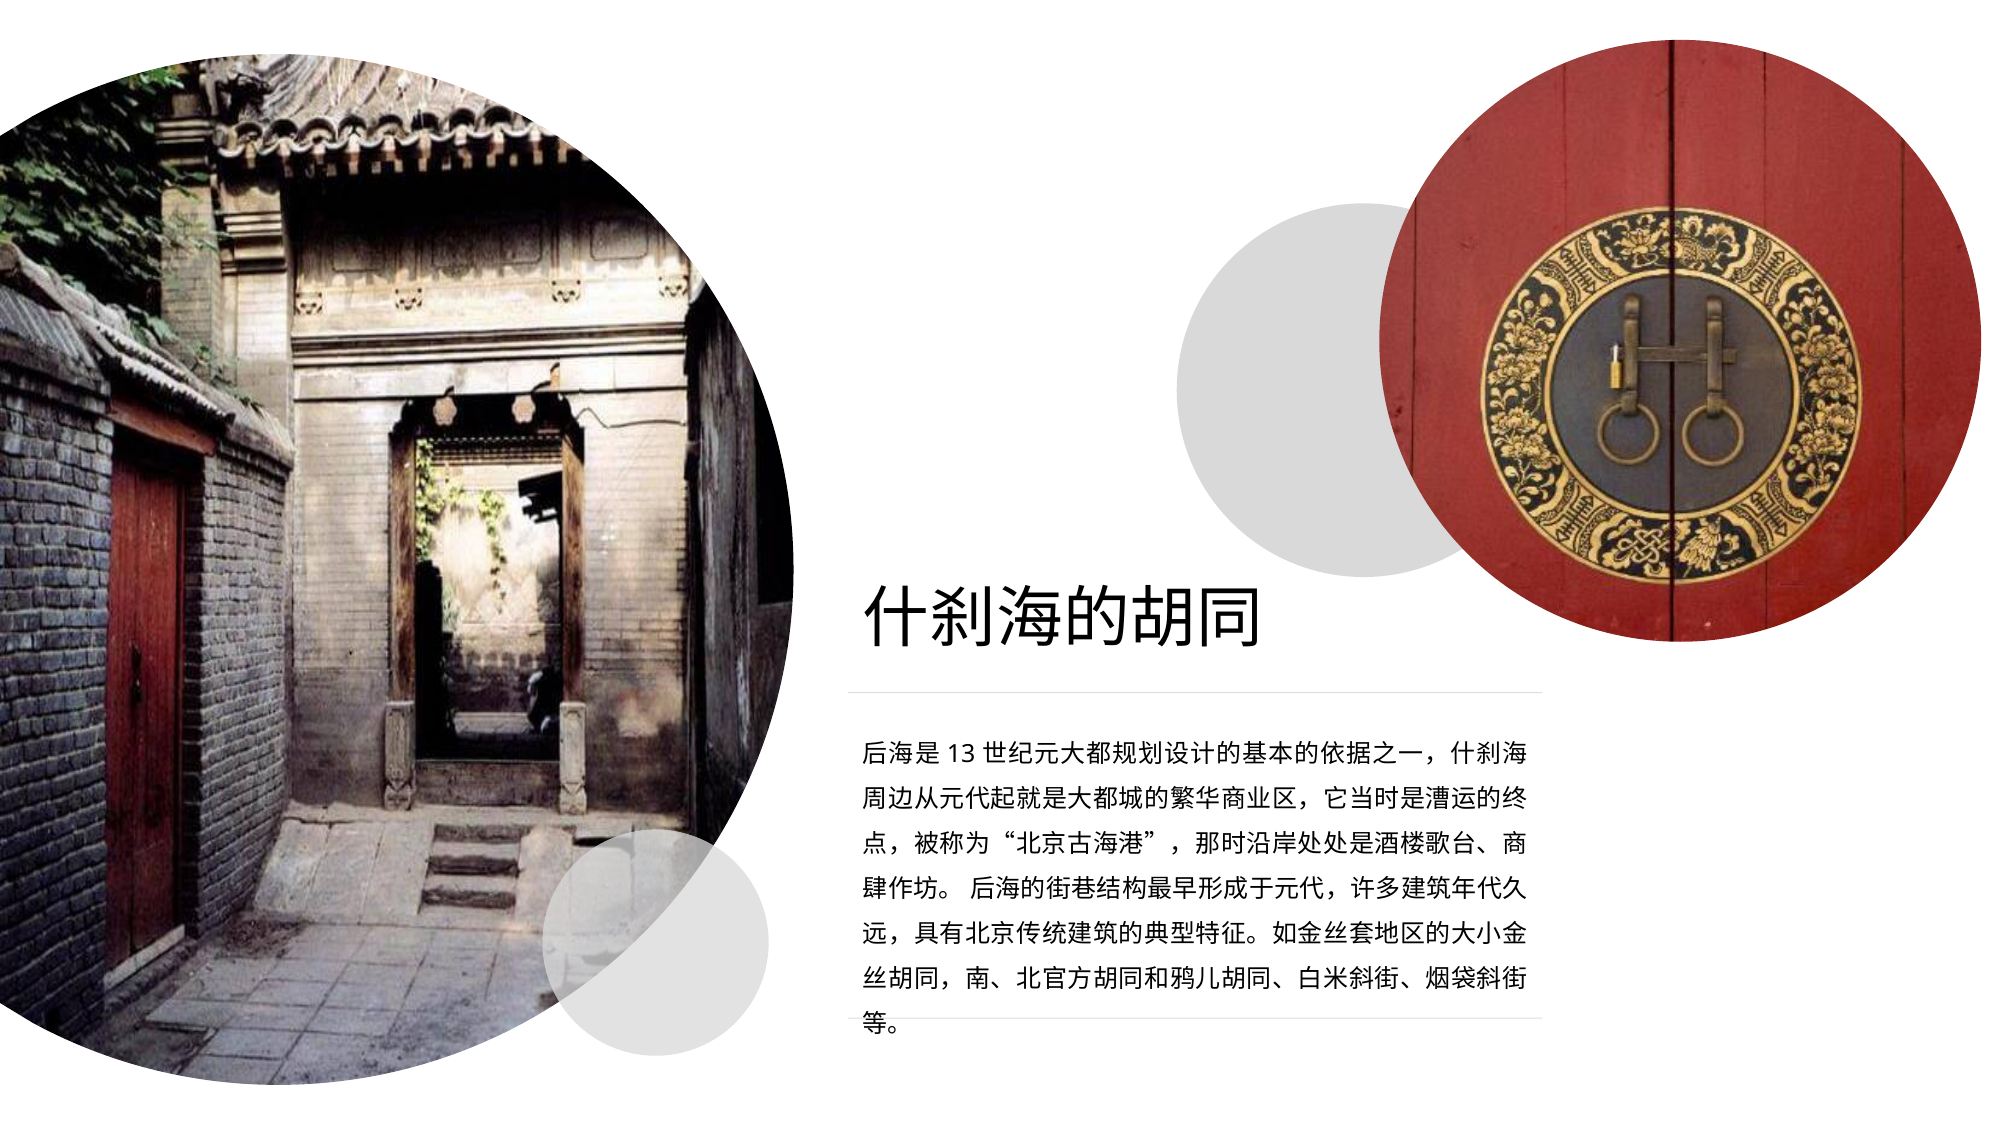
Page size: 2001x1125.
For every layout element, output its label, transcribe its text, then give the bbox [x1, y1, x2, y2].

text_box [848, 692, 1543, 1019]
text_box 什刹海的胡同 [848, 567, 1307, 663]
text_box [0, 53, 795, 1086]
text_box 后海是13世纪元大都规划设计的基本的依据之一，什刹海周边从元代起就是大都城的繁华商业区，它当时是漕运的终点，被称为“北京古海港”，那时沿岸处处是酒楼歌台、商肆作坊。 后海的街巷结构最早形成于元代，许多建筑年代久远，具有北京传统建筑的典型特征。如金丝套地区的大小金丝胡同，南、北官方胡同和鸦儿胡同、白米斜街、烟袋斜街等。 [848, 1019, 1543, 1045]
text_box [1175, 202, 1462, 579]
text_box [541, 828, 770, 1057]
text_box [1378, 38, 1983, 643]
